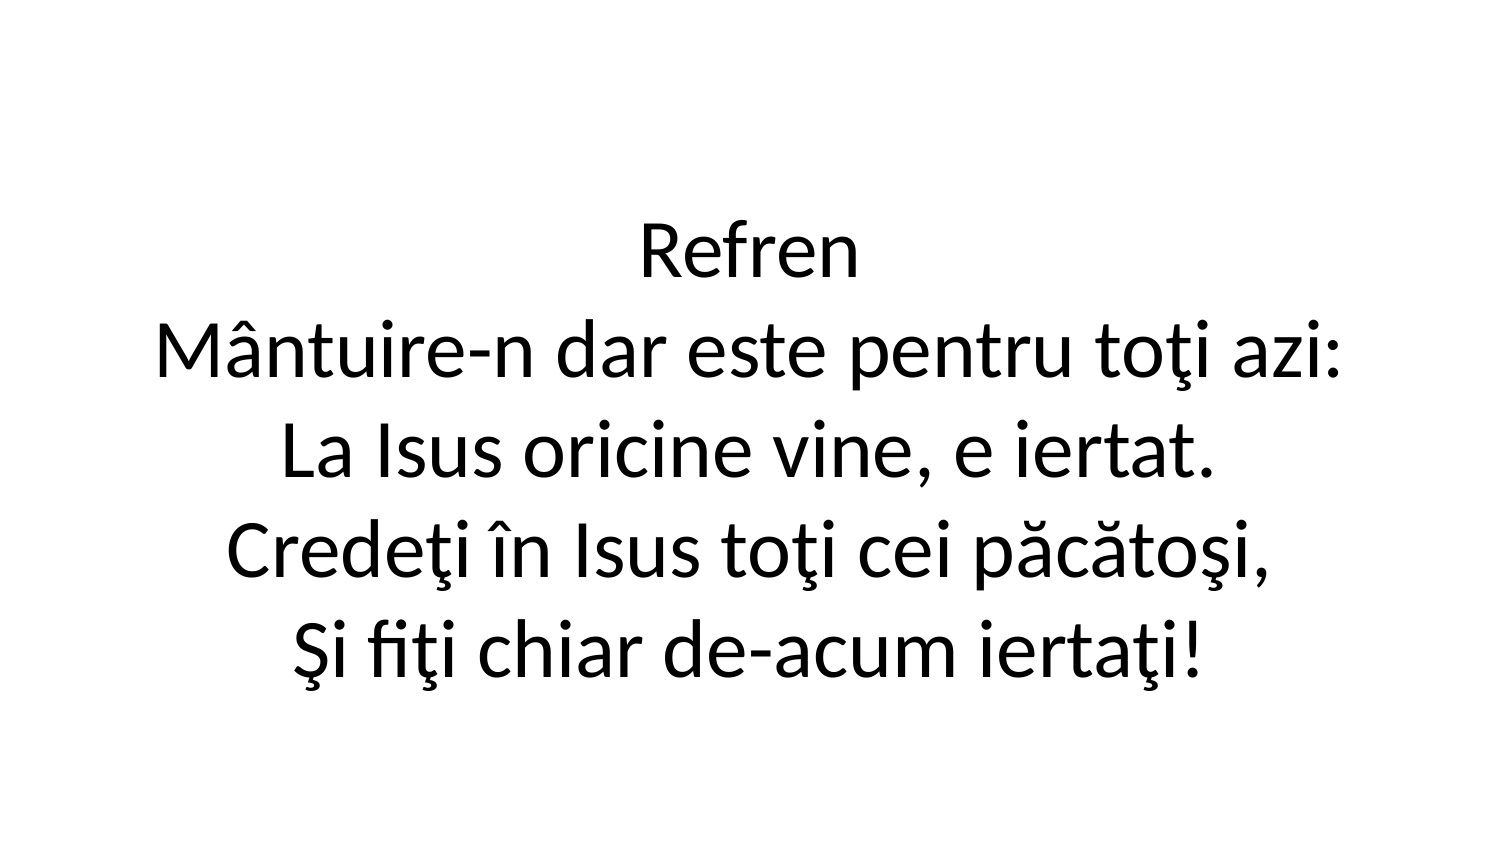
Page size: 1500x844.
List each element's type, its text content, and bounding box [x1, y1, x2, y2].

text_box Refren Mântuire-n dar este pentru toţi azi: La Isus oricine vine, e iertat. Credeţi în Isus toţi cei păcătoşi, Şi fiţi chiar de-acum iertaţi! [138, 142, 1362, 702]
